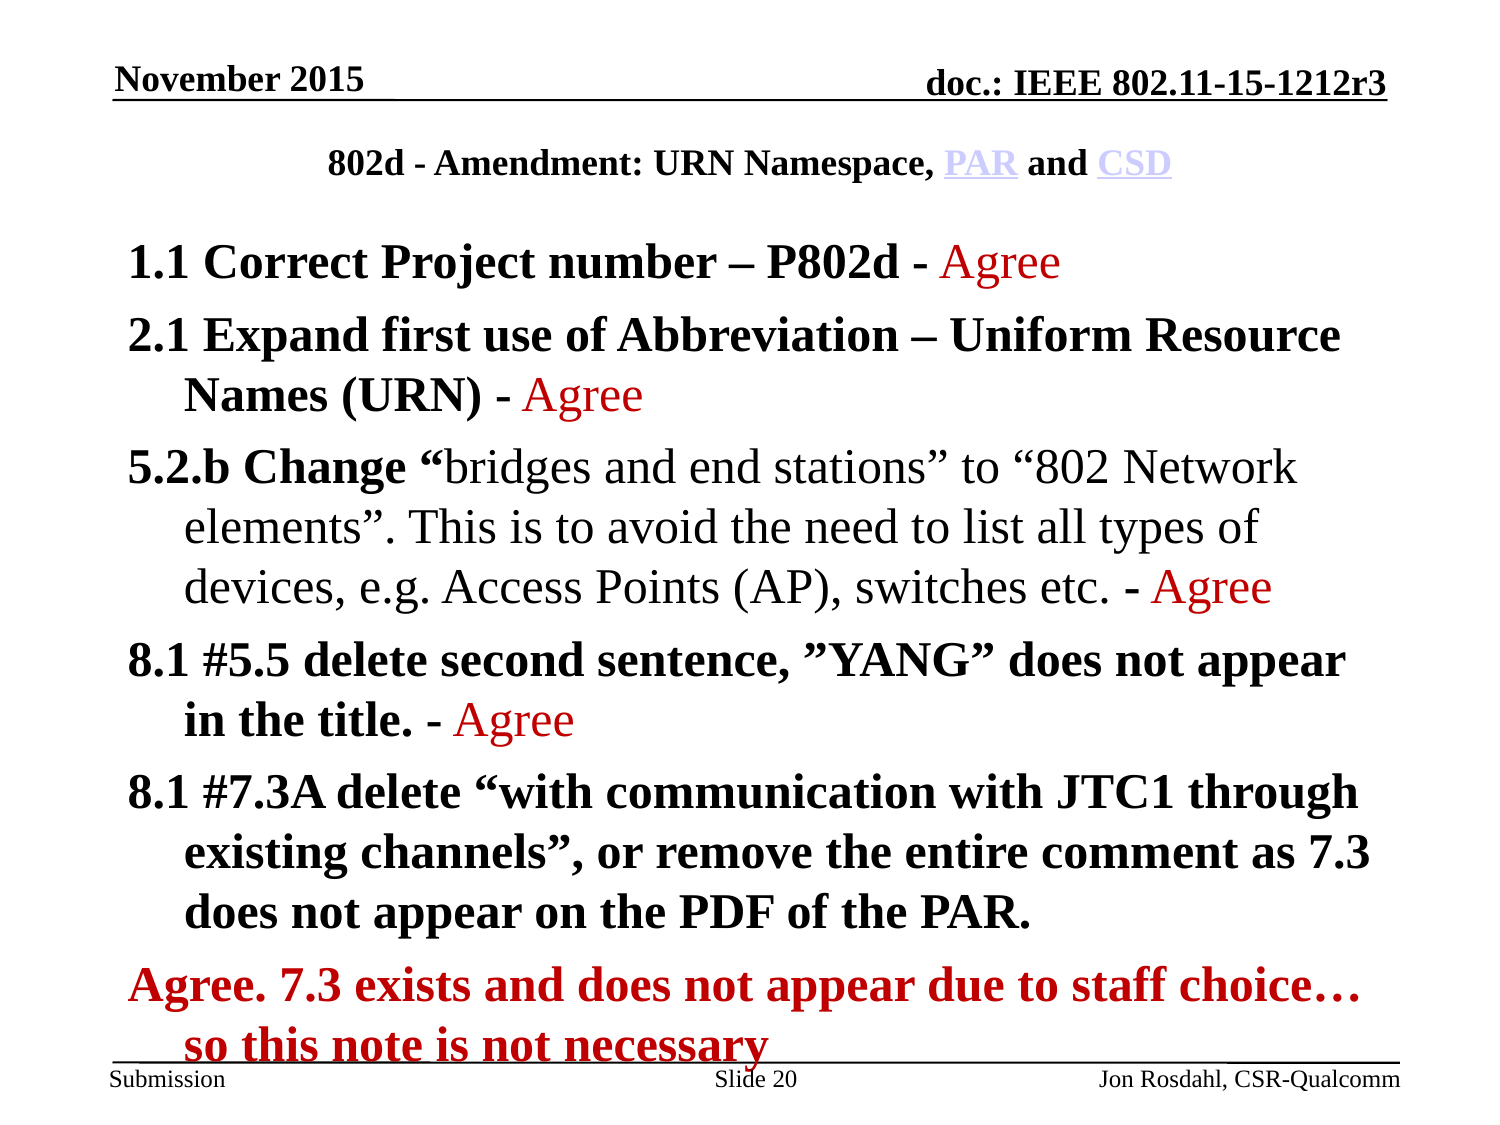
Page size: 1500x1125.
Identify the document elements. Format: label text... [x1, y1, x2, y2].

slide_number Slide 20 [712, 1061, 800, 1123]
title 802d - Amendment: URN Namespace, PAR and CSD [112, 112, 1388, 209]
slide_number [114, 54, 423, 100]
list 1.1 Correct Project number – P802d - Agree 2.1 Expand first use of Abbreviation – Uniform Resource Names (URN) - Agree 5.2.b Change “bridges and end stations” to “802 Network elements”. This is to avoid the need to list all types of devices, e.g. Access Points (AP), switches etc. - Agree 8.1 #5.5 delete second sentence, ”YANG” does not appear in the title. - Agree 8.1 #7.3A delete “with communication with JTC1 through existing channels”, or remove the entire comment as 7.3 does not appear on the PDF of the PAR. Agree. 7.3 exists and does not appear due to staff choice… so this note is not necessary [112, 220, 1388, 1063]
footer Jon Rosdahl, CSR-Qualcomm [878, 1061, 1402, 1093]
